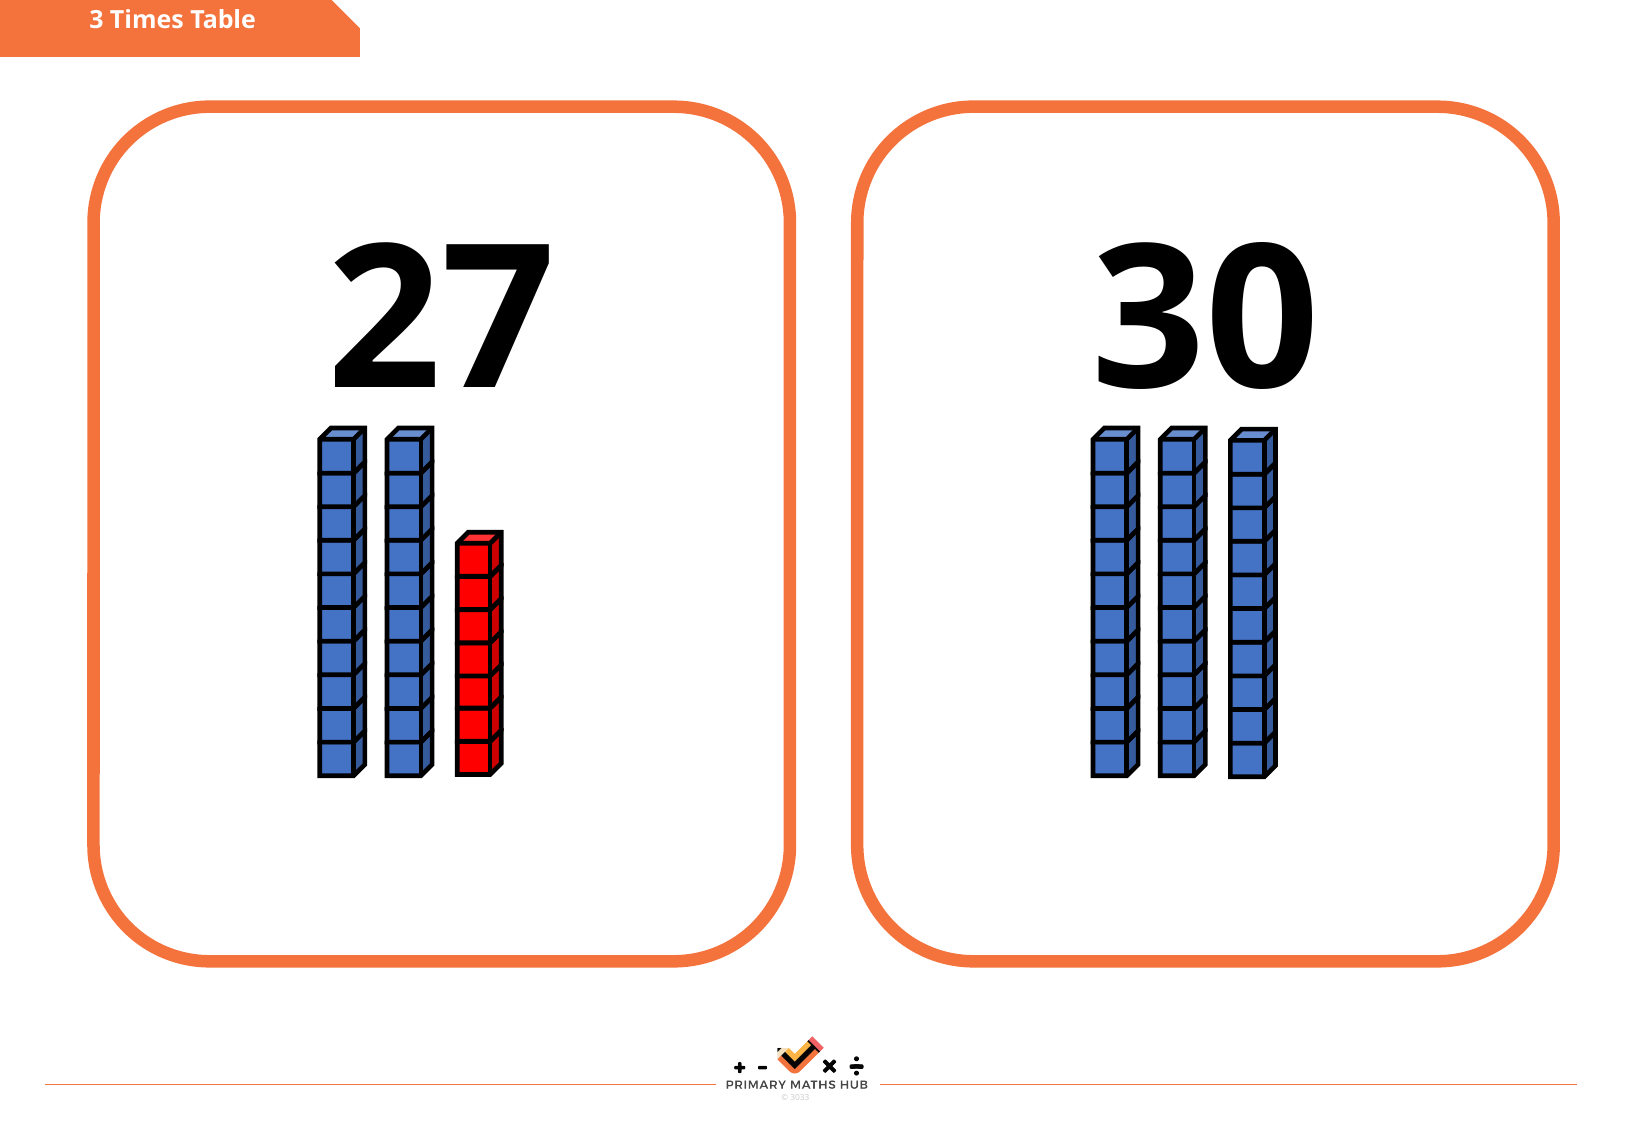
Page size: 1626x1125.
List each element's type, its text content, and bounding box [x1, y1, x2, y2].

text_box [319, 427, 365, 776]
text_box [864, 105, 1547, 179]
text_box 30 [857, 179, 1554, 435]
picture [722, 1034, 872, 1094]
text_box 3 Times Table [0, 0, 361, 58]
text_box 27 [93, 179, 790, 435]
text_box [387, 427, 433, 776]
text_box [1230, 429, 1276, 777]
text_box [856, 209, 1555, 963]
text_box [457, 532, 502, 775]
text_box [1160, 427, 1206, 776]
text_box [1092, 427, 1139, 776]
text_box [100, 105, 783, 179]
text_box [92, 207, 792, 963]
text_box © 3033 [720, 1084, 870, 1110]
